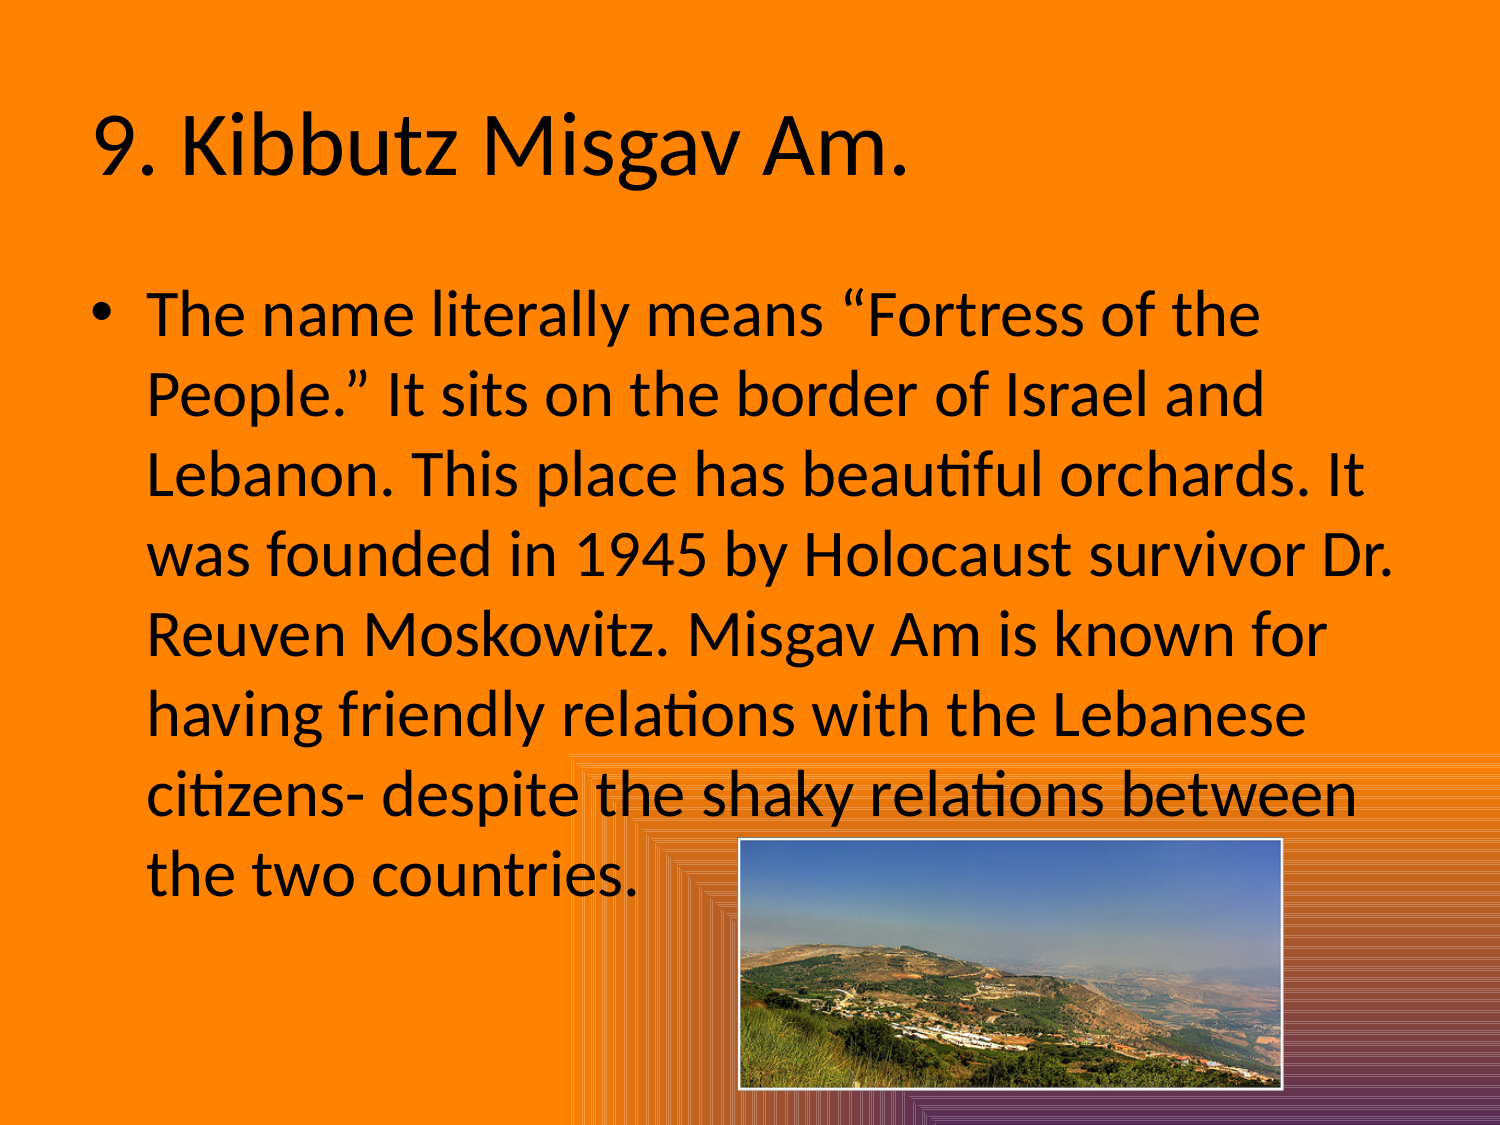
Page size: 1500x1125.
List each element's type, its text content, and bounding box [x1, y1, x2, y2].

picture [737, 837, 1284, 1092]
list The name literally means “Fortress of the People.” It sits on the border of Israel and Lebanon. This place has beautiful orchards. It was founded in 1945 by Holocaust survivor Dr. Reuven Moskowitz. Misgav Am is known for having friendly relations with the Lebanese citizens- despite the shaky relations between the two countries. [75, 262, 1425, 1005]
title 9. Kibbutz Misgav Am. [75, 45, 1425, 233]
